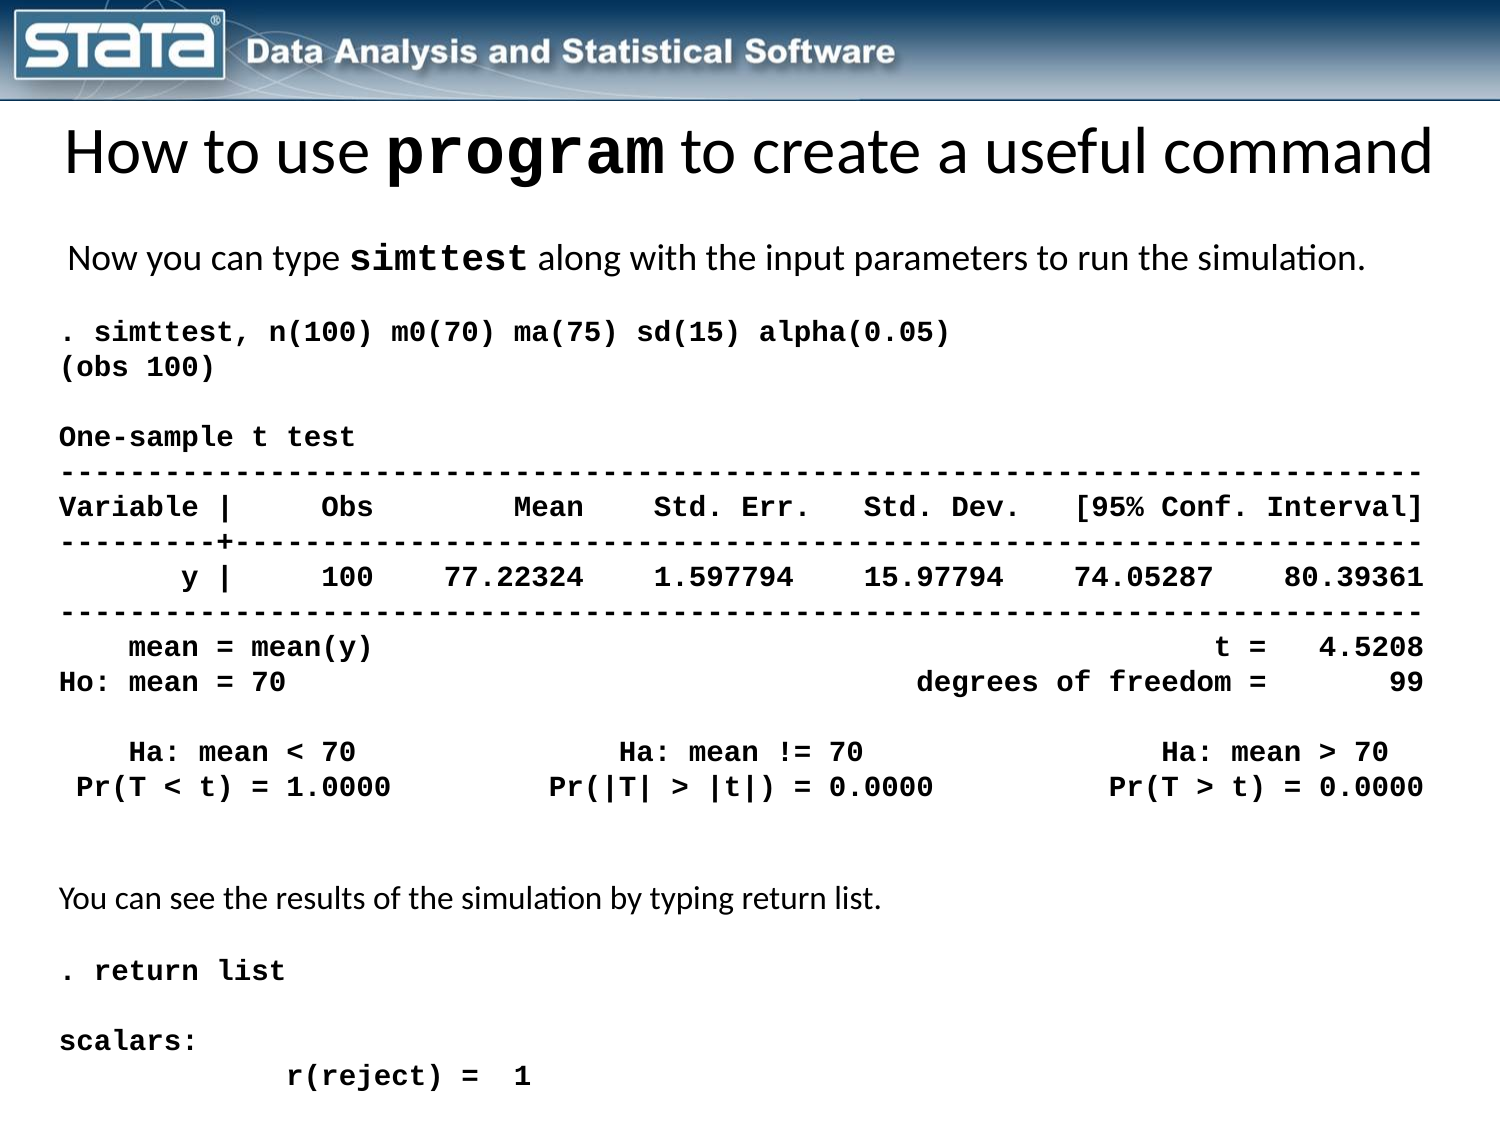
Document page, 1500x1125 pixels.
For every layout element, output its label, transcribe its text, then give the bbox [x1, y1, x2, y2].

text_box How to use program to create a useful command [0, 99, 1500, 195]
picture [0, 0, 1500, 99]
list Now you can type simttest along with the input parameters to run the simulation. . simttest, n(100) m0(70) ma(75) sd(15) alpha(0.05) (obs 100) One-sample t test ------------------------------------------------------------------------------ Variable | Obs Mean Std. Err. Std. Dev. [95% Conf. Interval] ---------+-------------------------------------------------------------------- y | 100 77.22324 1.597794 15.97794 74.05287 80.39361 ------------------------------------------------------------------------------ mean = mean(y) t = 4.5208 Ho: mean = 70 degrees of freedom = 99 Ha: mean < 70 Ha: mean != 70 Ha: mean > 70 Pr(T < t) = 1.0000 Pr(|T| > |t|) = 0.0000 Pr(T > t) = 0.0000 You can see the results of the simulation by typing return list. . return list scalars: r(reject) = 1 [43, 224, 1457, 1088]
